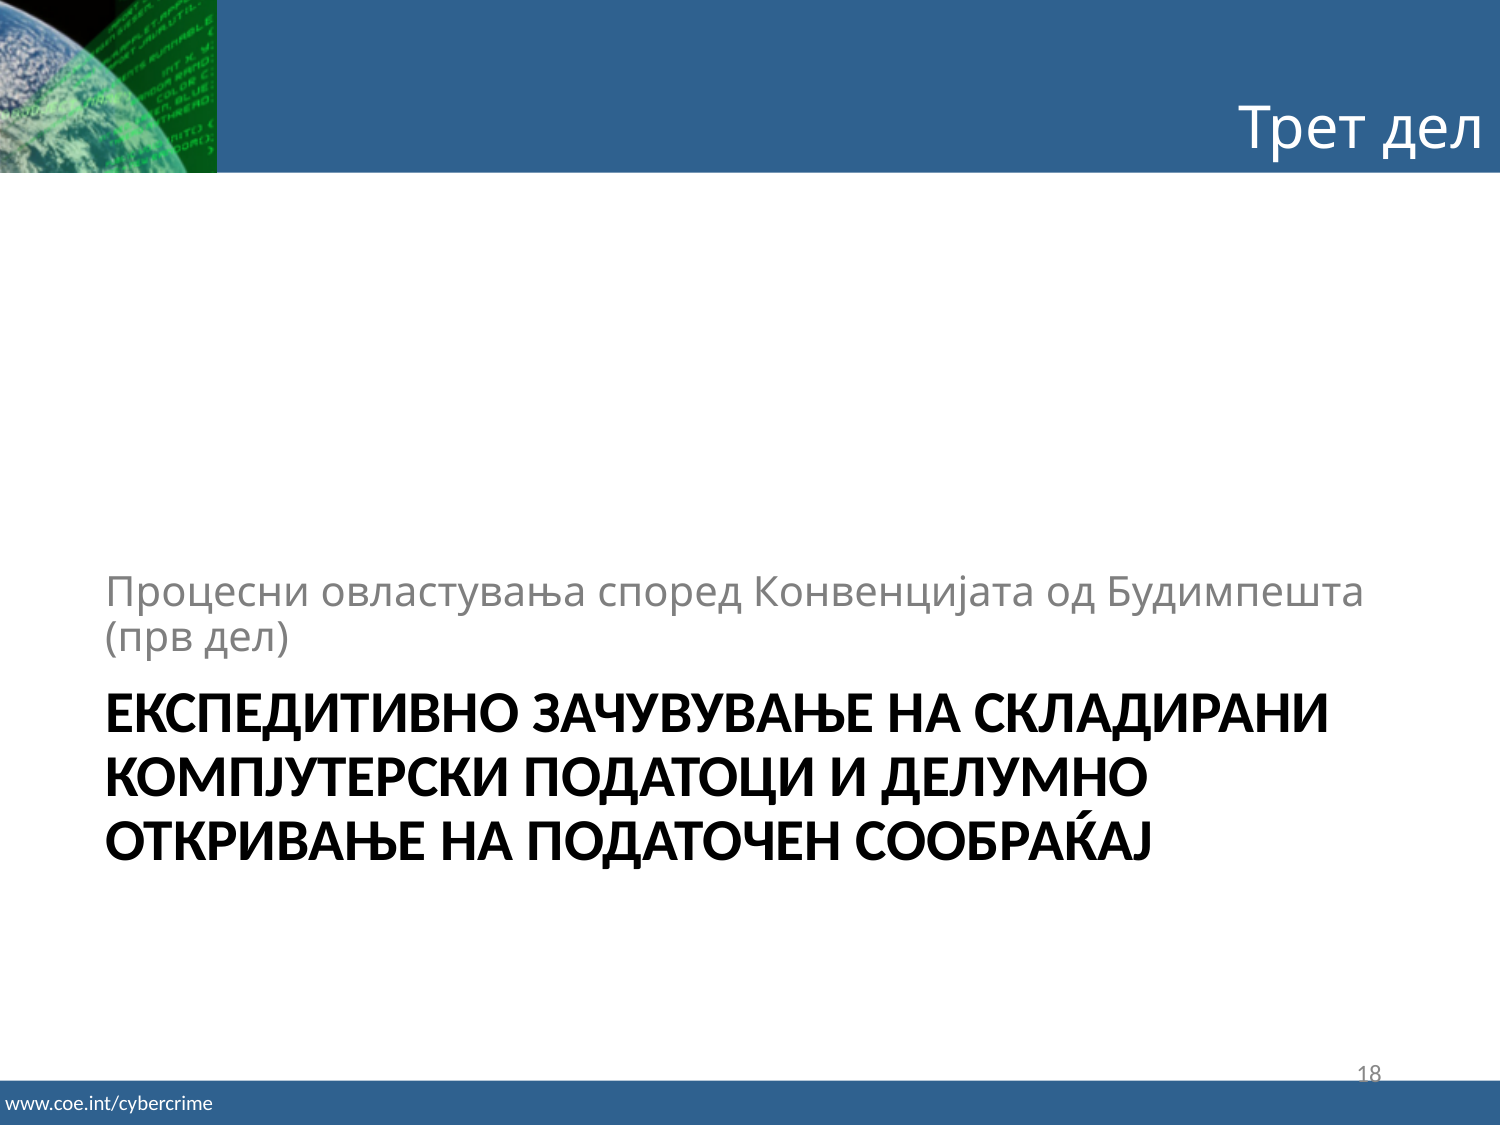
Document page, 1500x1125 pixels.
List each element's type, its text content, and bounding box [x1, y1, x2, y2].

title ЕКСПЕДИТИВНО ЗАЧУВУВАЊЕ НА СКЛАДИРАНИ КОМПЈУТЕРСКИ ПОДАТОЦИ И ДЕЛУМНО ОТКРИВАЊЕ НА ПОДАТОЧЕН СООБРАЌАЈ [90, 673, 1385, 920]
slide_number 18 [1059, 1042, 1397, 1103]
list Трет дел [461, 0, 1500, 170]
list Процесни овластувања според Конвенцијата од Будимпешта (прв дел) [90, 562, 1385, 635]
picture [0, 0, 217, 173]
